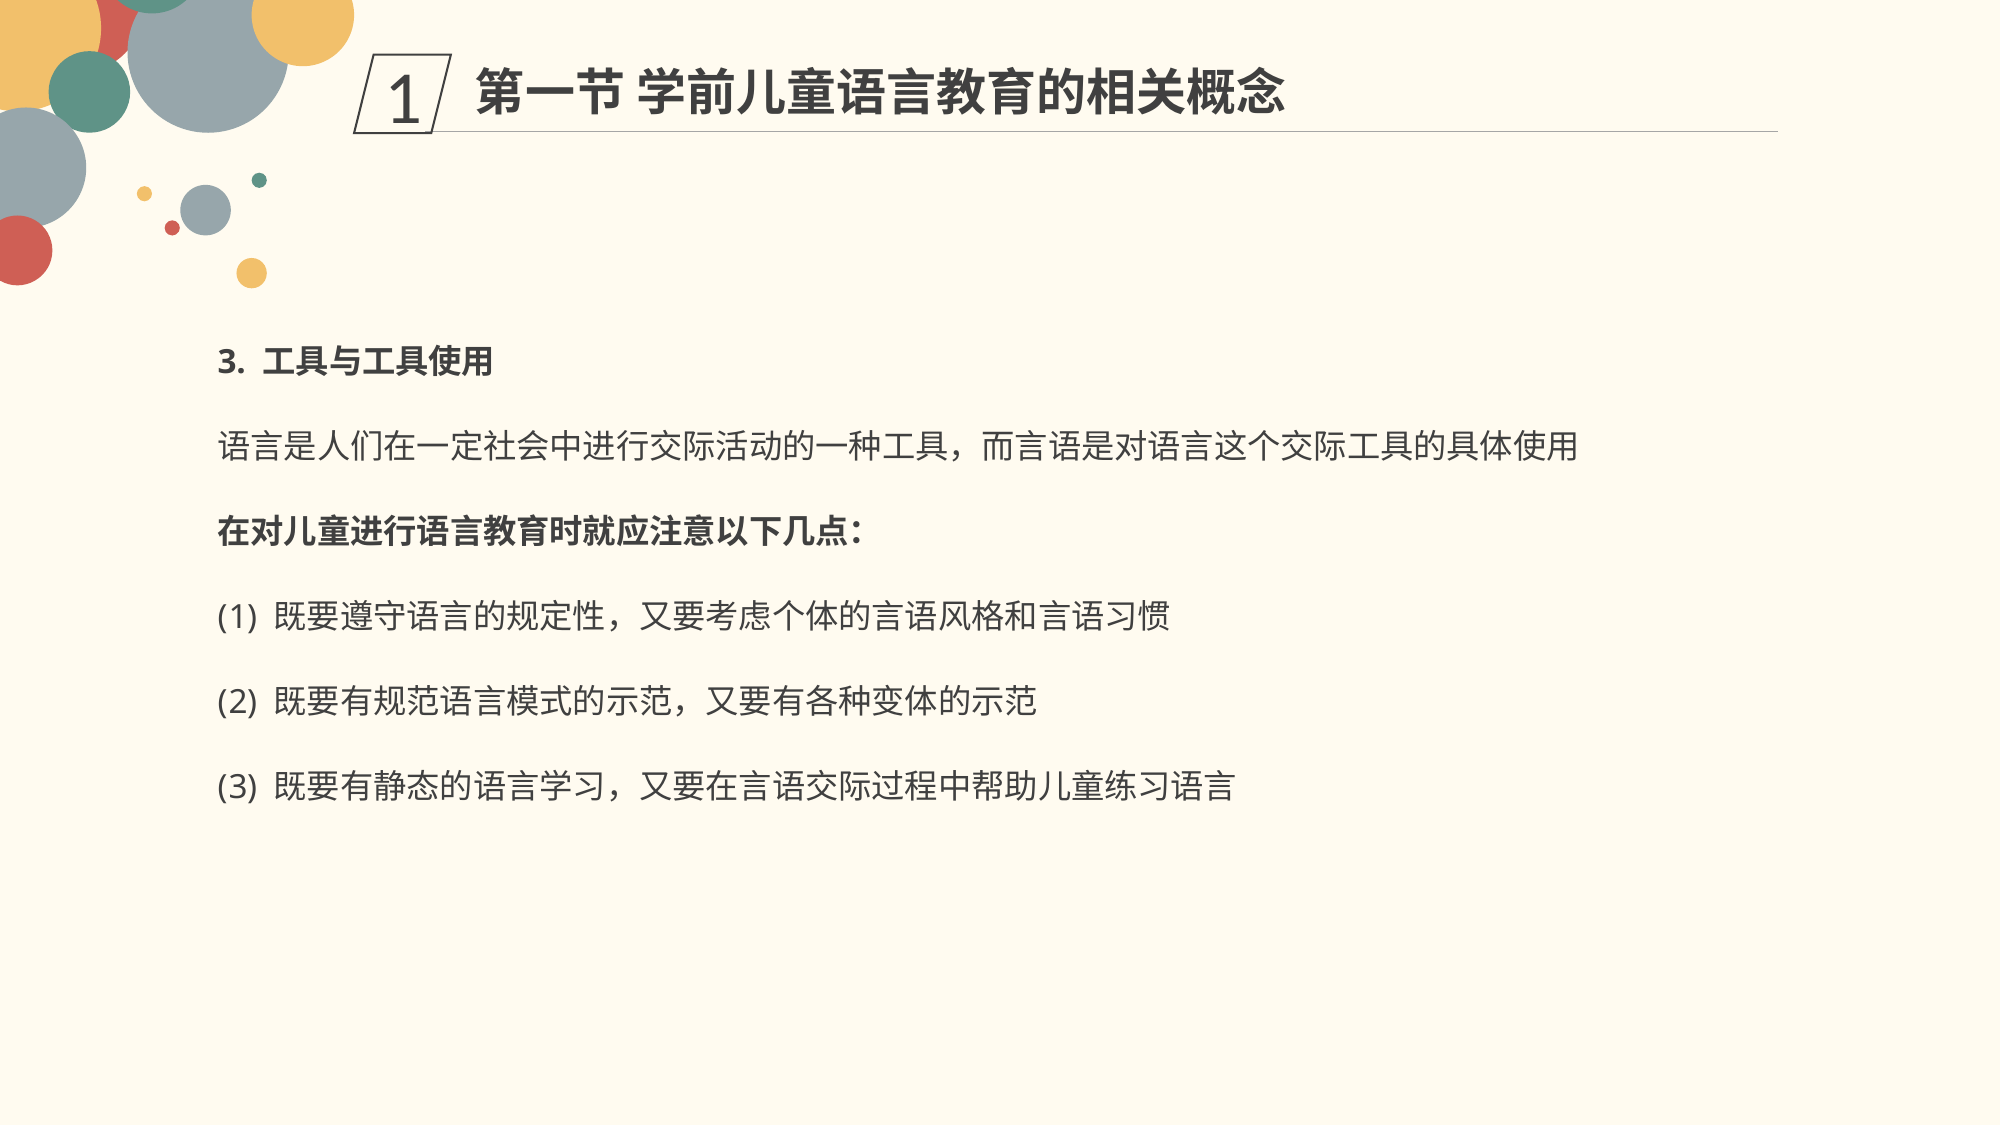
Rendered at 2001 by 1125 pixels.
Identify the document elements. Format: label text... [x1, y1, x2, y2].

text_box 第一节 学前儿童语言教育的相关概念 [460, 53, 1454, 129]
text_box 3. 工具与工具使用 语言是人们在一定社会中进行交际活动的一种工具，而言语是对语言这个交际工具的具体使用 在对儿童进行语言教育时就应注意以下几点： 既要遵守语言的规定性，又要考虑个体的言语风格和言语习惯 既要有规范语言模式的示范，又要有各种变体的示范 既要有静态的语言学习，又要在言语交际过程中帮助儿童练习语言 [202, 313, 1954, 813]
text_box 1 [355, 53, 453, 135]
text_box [0, 0, 355, 289]
